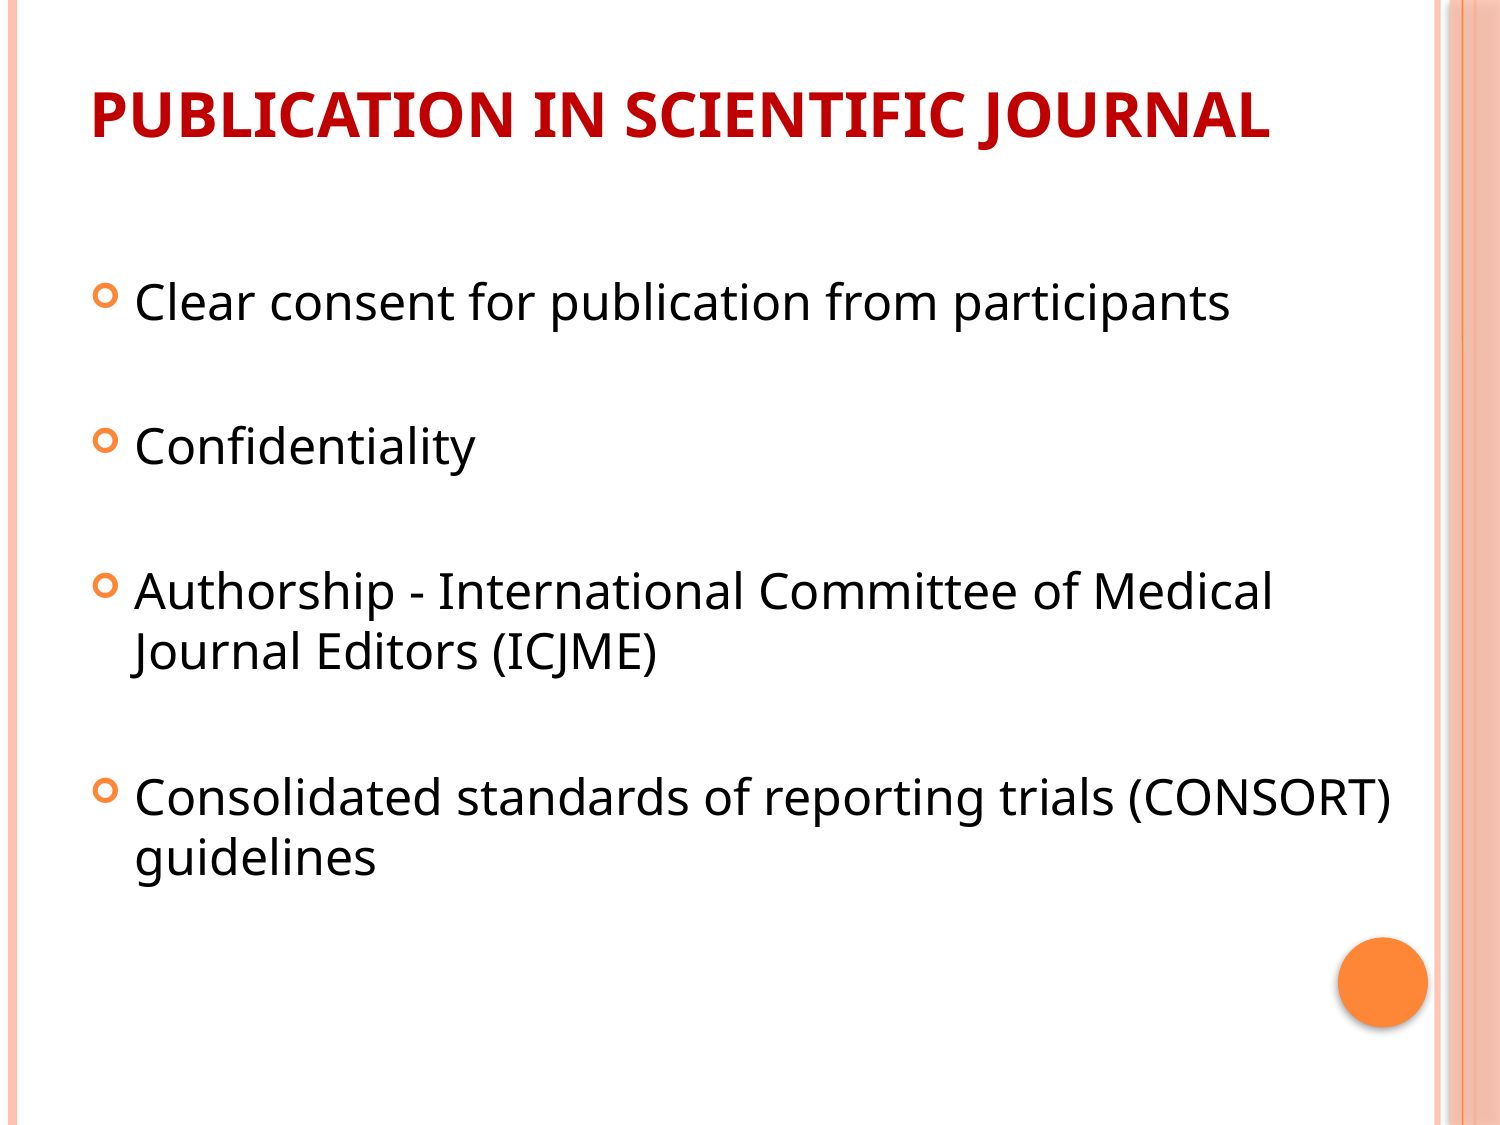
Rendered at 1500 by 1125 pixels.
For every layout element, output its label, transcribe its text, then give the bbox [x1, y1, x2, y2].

list Clear consent for publication from participants Confidentiality Authorship - International Committee of Medical Journal Editors (ICJME) Consolidated standards of reporting trials (CONSORT) guidelines [75, 262, 1463, 1062]
title Publication in scientific journal [75, 45, 1300, 233]
